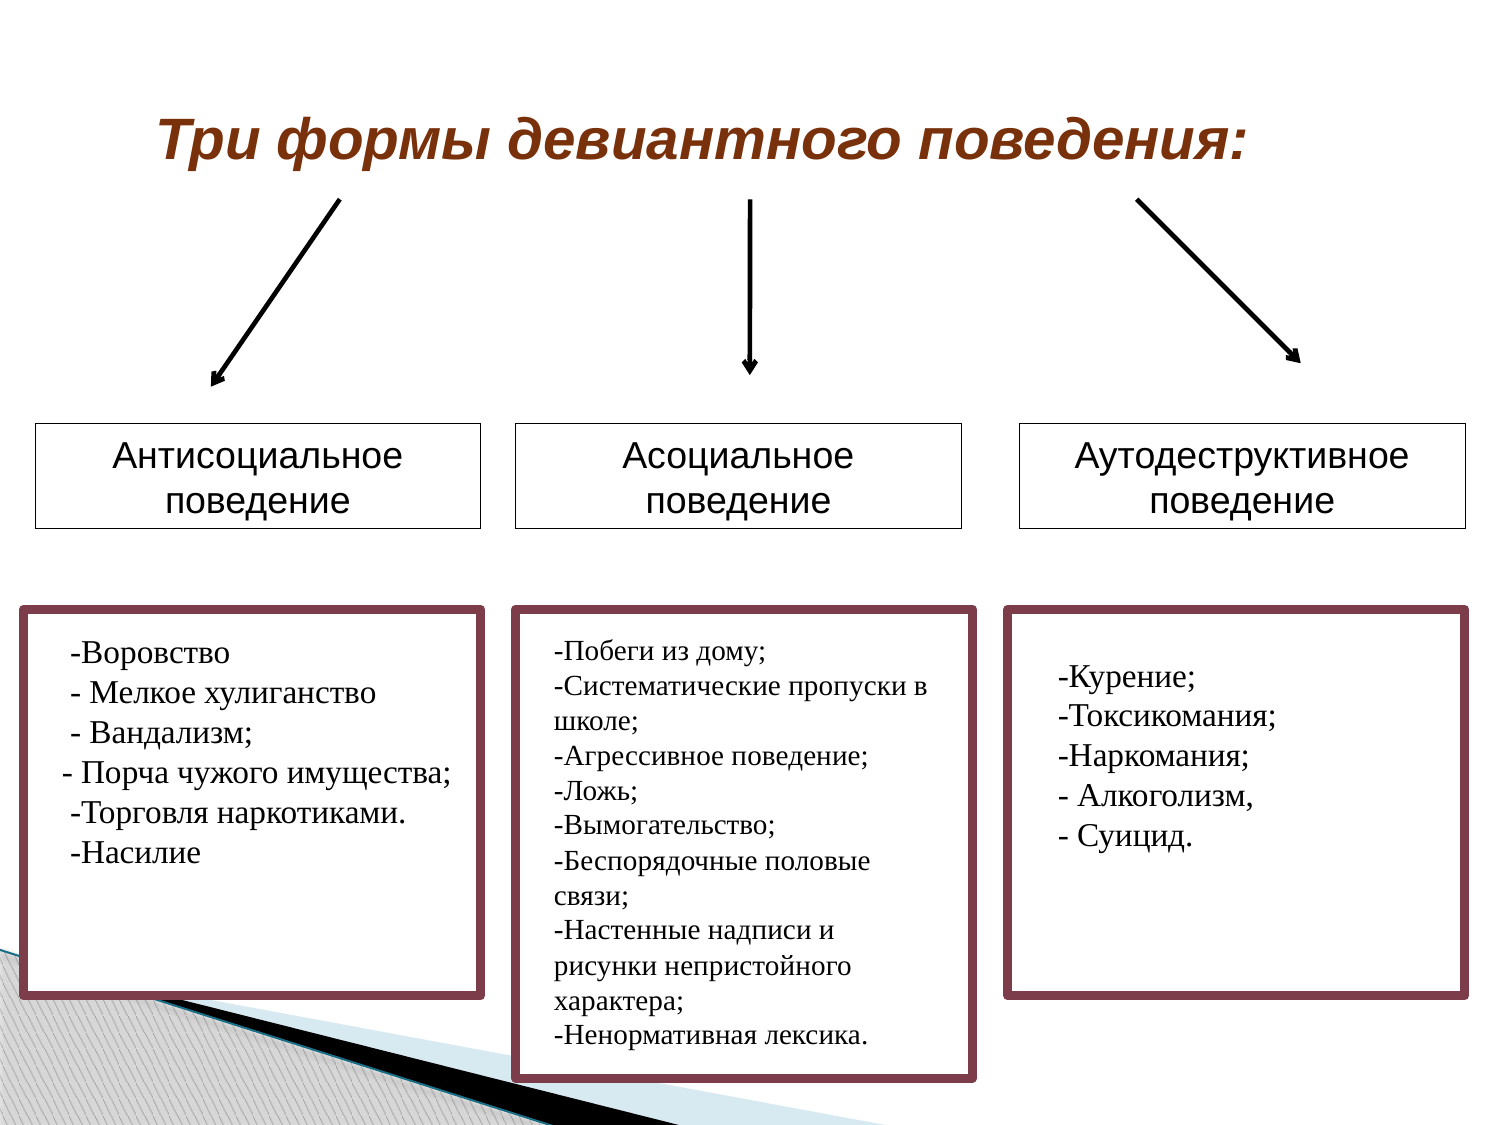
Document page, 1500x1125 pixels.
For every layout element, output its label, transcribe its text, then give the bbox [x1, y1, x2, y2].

text_box [1003, 605, 1469, 1000]
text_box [181, 228, 370, 358]
text_box -Воровство - Мелкое хулиганство - Вандализм; - Порча чужого имущества; -Торговля наркотиками. -Насилие [46, 622, 470, 878]
text_box -Курение; -Токсикомания; -Наркомания; - Алкоголизм, - Суицид. [1042, 646, 1325, 906]
text_box [19, 605, 485, 1000]
text_box Асоциальное поведение [515, 423, 962, 529]
text_box Три формы девиантного поведения: [140, 93, 1372, 179]
text_box Антисоциальное поведение [35, 423, 481, 529]
text_box Аутодеструктивное поведение [1019, 423, 1466, 529]
text_box [511, 605, 977, 1083]
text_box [1136, 198, 1301, 364]
text_box -Побеги из дому; -Систематические пропуски в школе; -Агрессивное поведение; -Ложь; -Вымогательство; -Беспорядочные половые связи; -Настенные надписи и рисунки непристойного характера; -Ненормативная лексика. [538, 623, 950, 1059]
